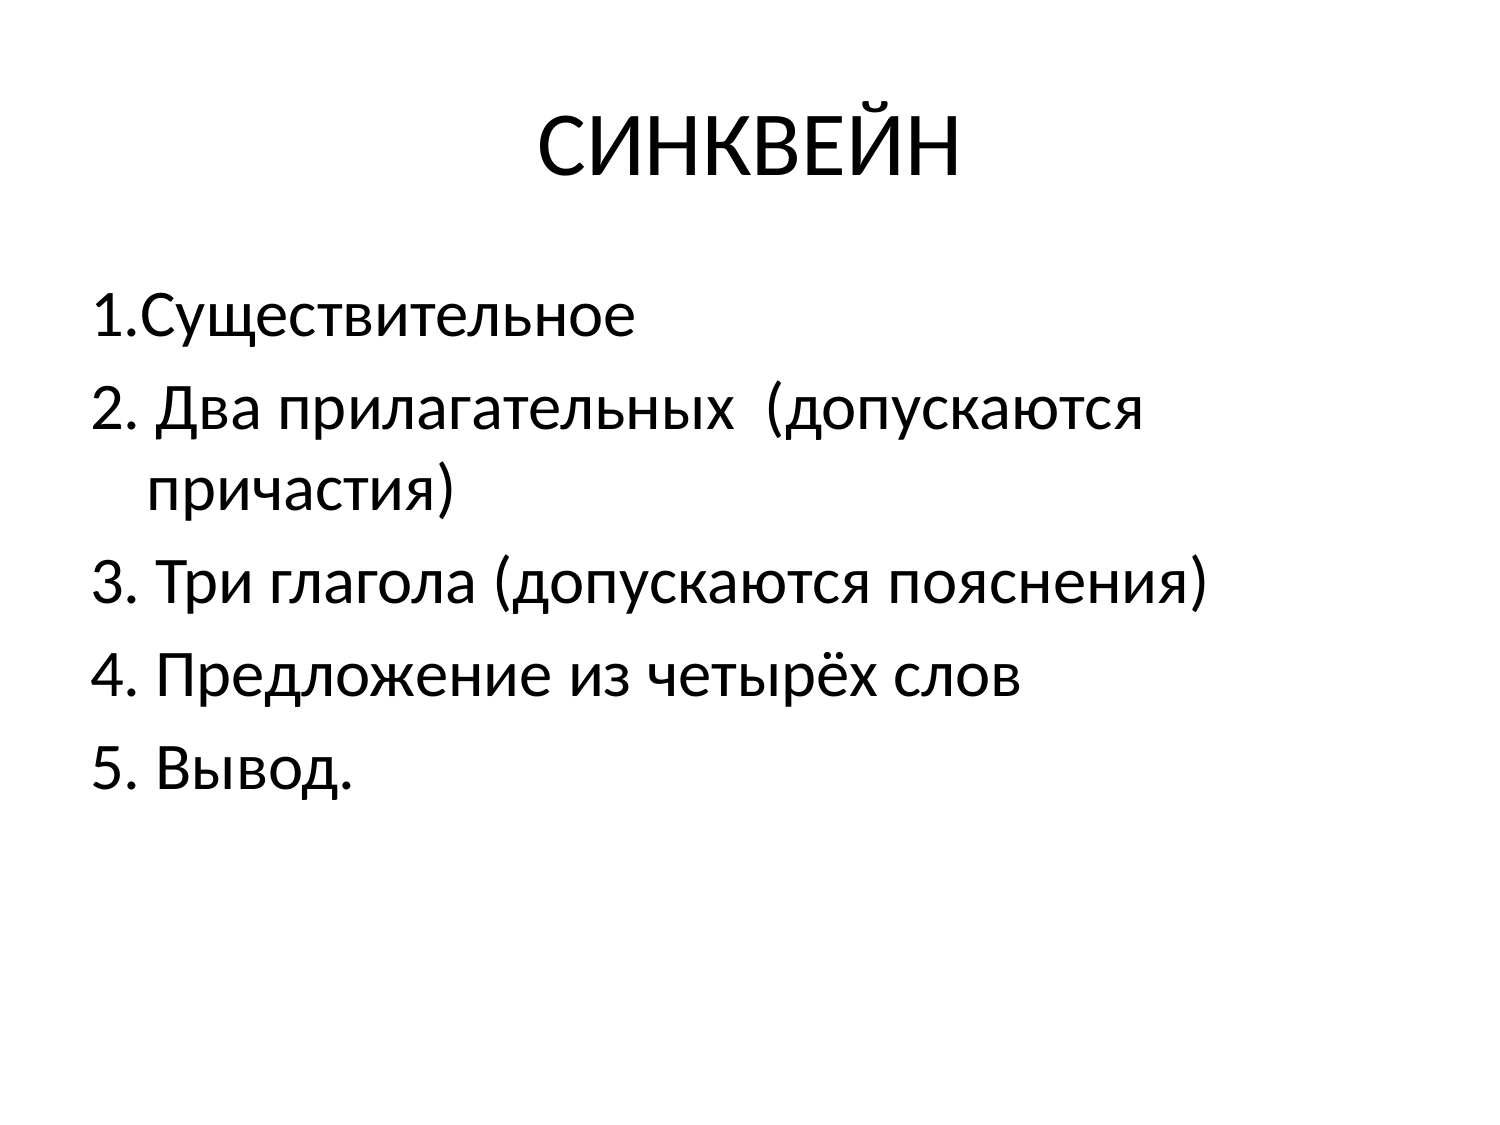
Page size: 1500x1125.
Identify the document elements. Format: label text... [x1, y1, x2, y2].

list 1.Существительное 2. Два прилагательных (допускаются причастия) 3. Три глагола (допускаются пояснения) 4. Предложение из четырёх слов 5. Вывод. [75, 262, 1425, 1005]
title СИНКВЕЙН [75, 45, 1425, 233]
